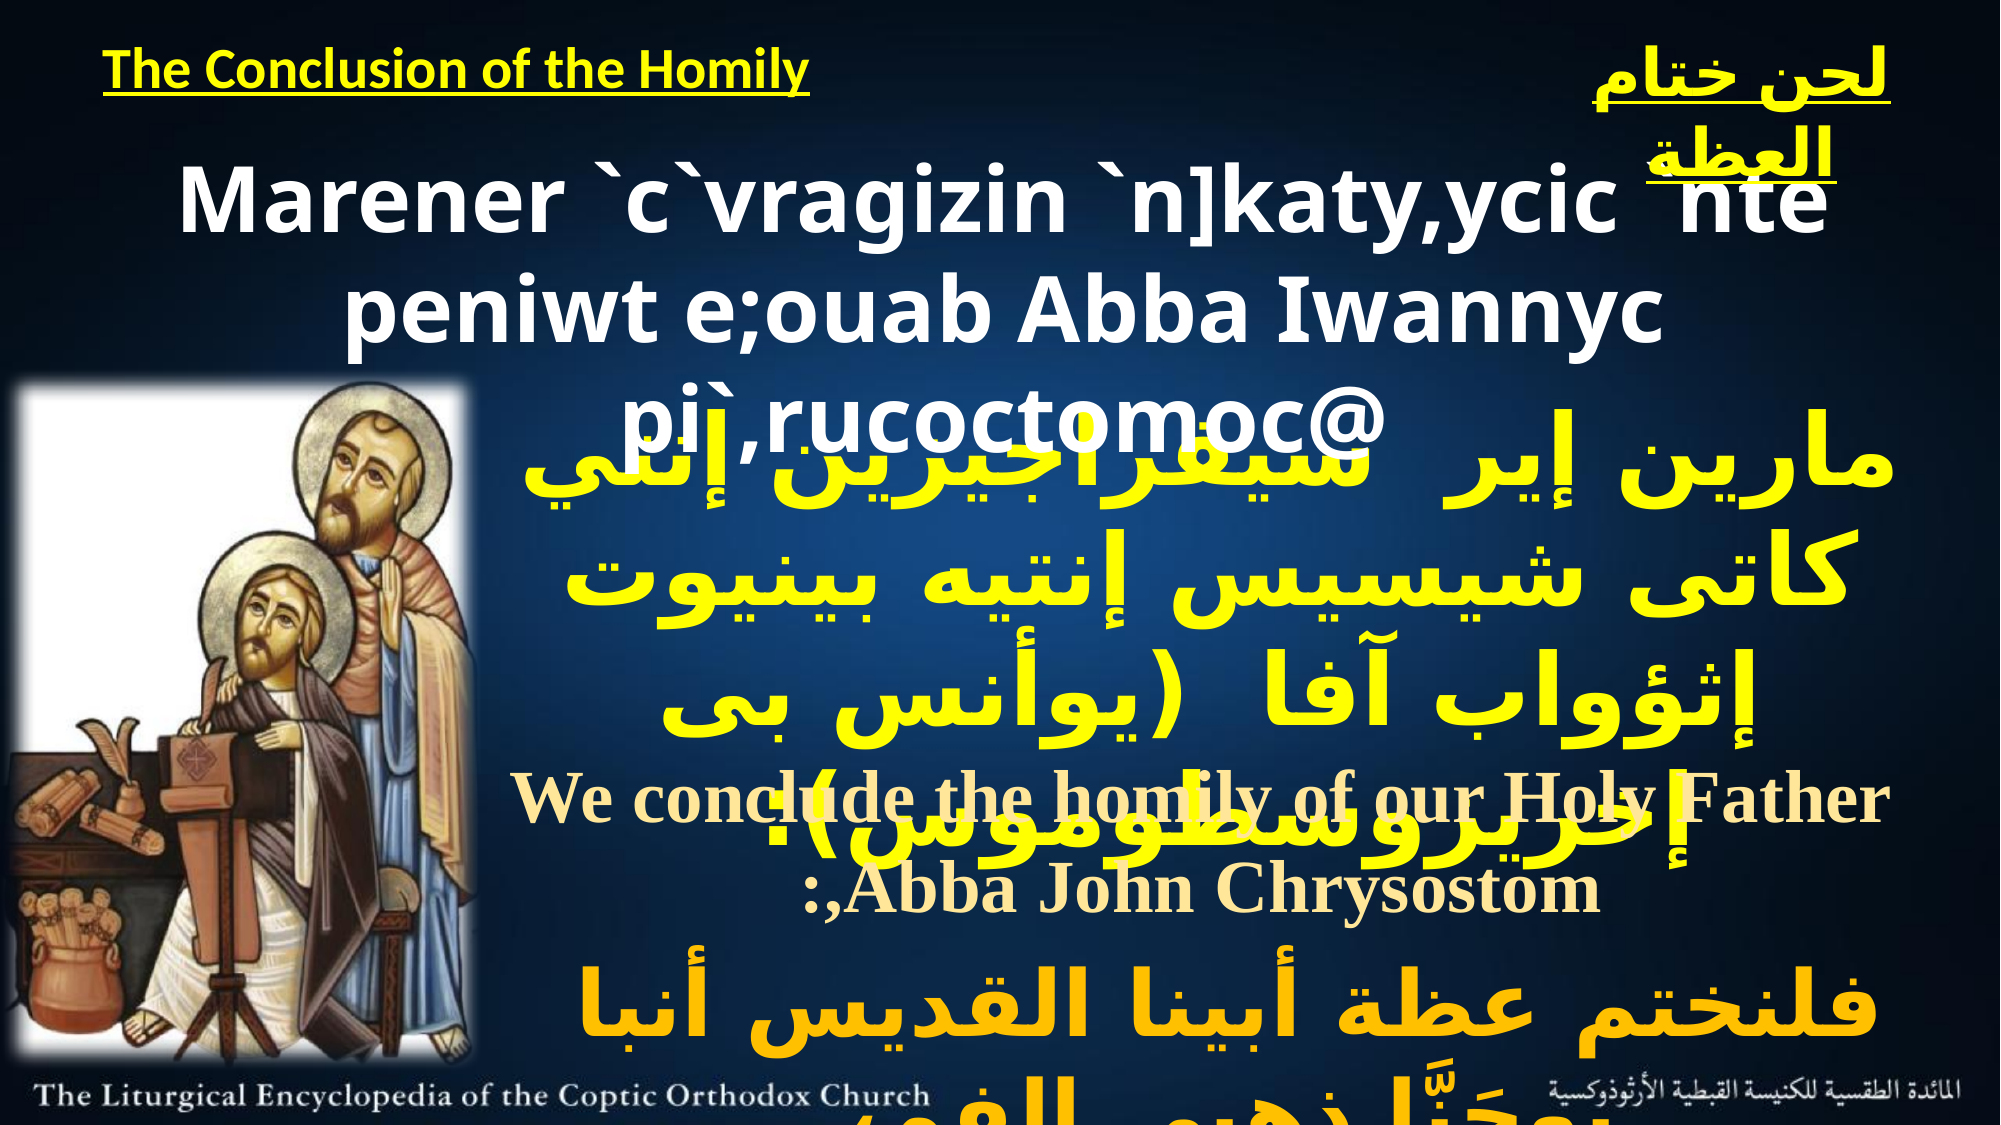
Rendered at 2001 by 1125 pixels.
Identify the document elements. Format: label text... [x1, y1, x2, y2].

text_box مارين إير سيفراجيزين إنتي كاتى شيسيس إنتيه بينيوت إثؤواب آفا (يوأنس بى إخريزوسطوموس): [482, 377, 1962, 740]
text_box The Conclusion of the Homily [29, 22, 883, 108]
picture [0, 0, 2000, 1125]
text_box We conclude the homily of our Holy Father Abba John Chrysostom,: [482, 740, 1974, 937]
text_box Marener `c`vragizin `n]katy,ycic `nte peniwt e;ouab Abba Iwannyc pi`,rucoctomoc@ [50, 133, 1958, 478]
text_box فلنختم عظة أبينا القديس أنبا يوحَنَّا ذهبي الفم، [481, 937, 1979, 1125]
text_box لحن ختام العظة [1502, 22, 1981, 198]
